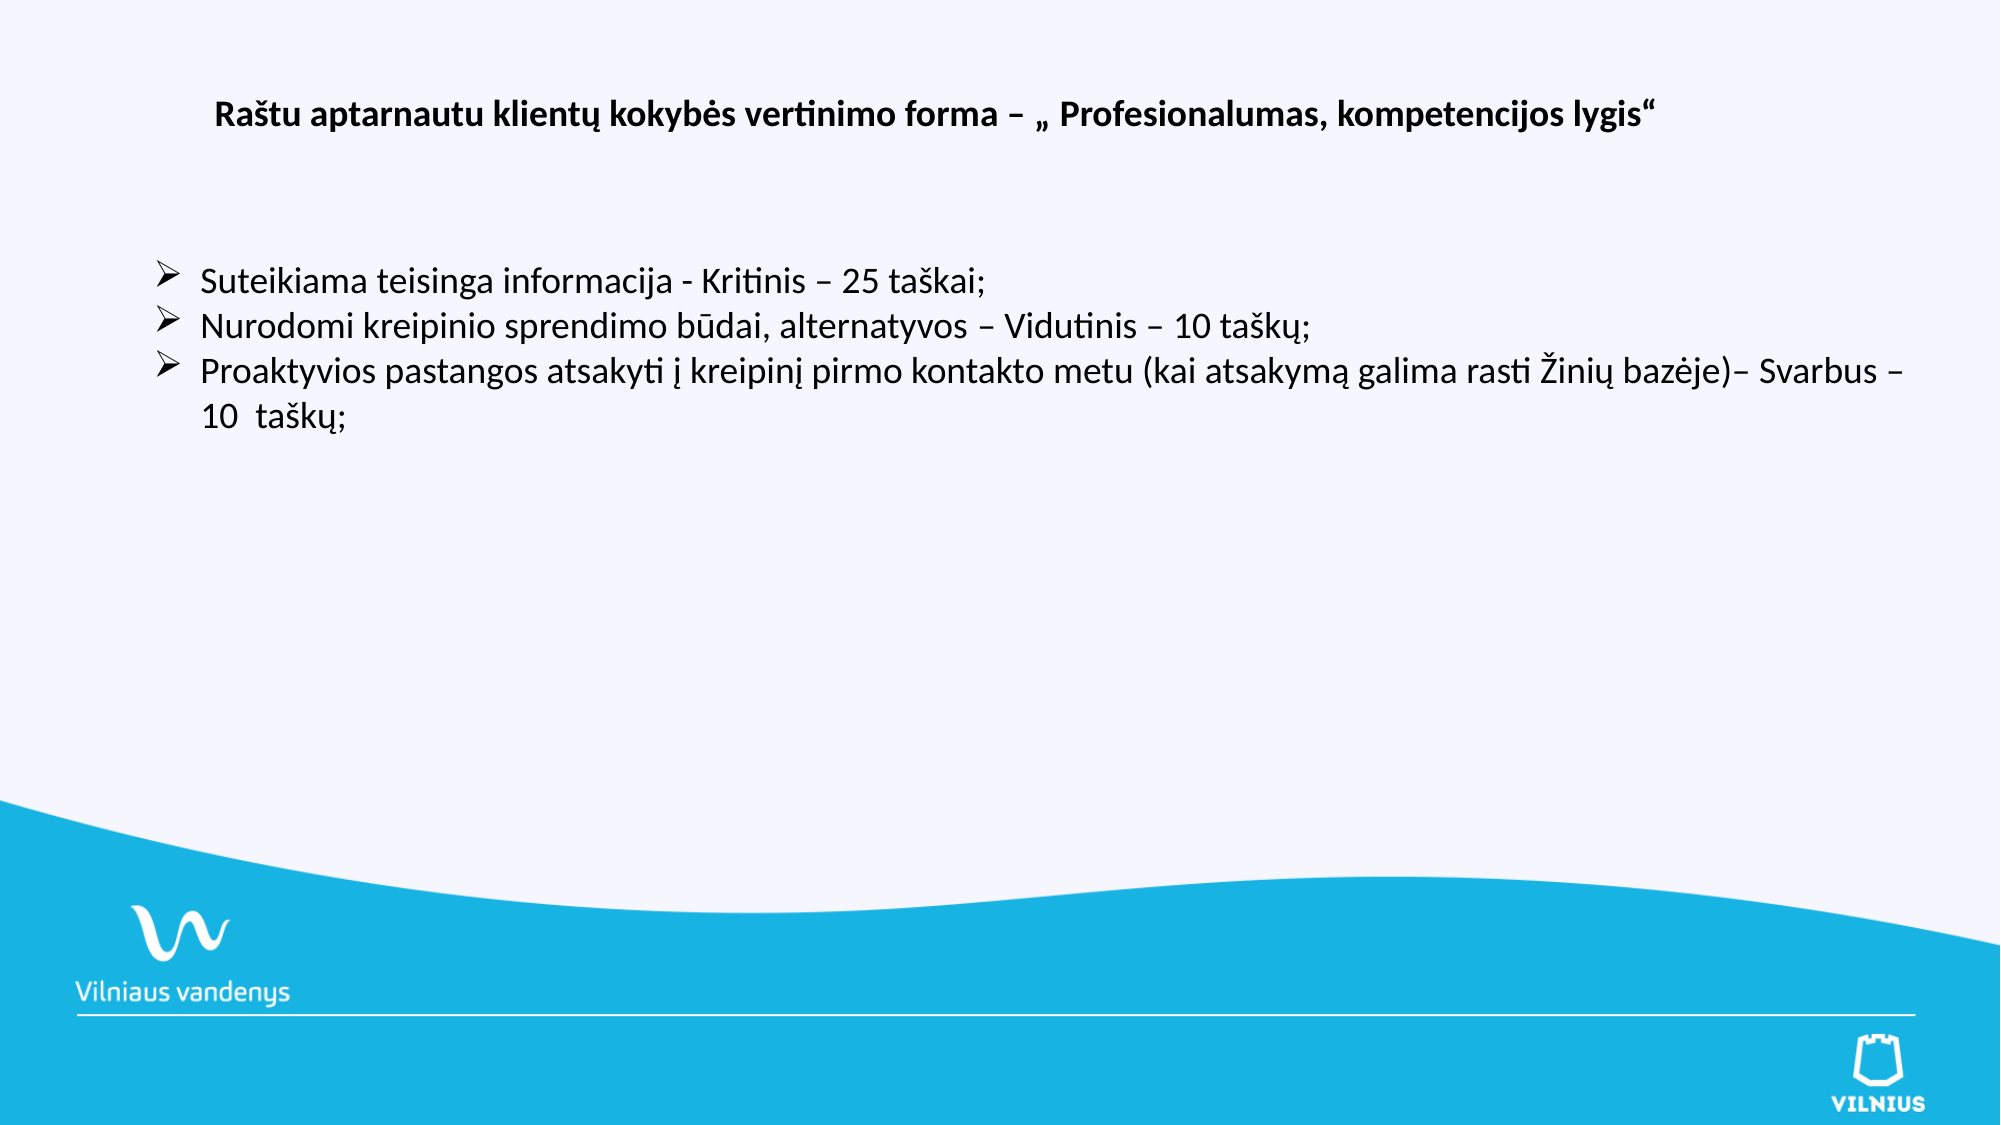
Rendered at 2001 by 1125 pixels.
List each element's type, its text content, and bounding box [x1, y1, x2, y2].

text_box Raštu aptarnautu klientų kokybės vertinimo forma – „ Profesionalumas, kompetencijos lygis“ [57, 81, 1815, 232]
picture [0, 795, 2000, 1125]
text_box Suteikiama teisinga informacija - Kritinis – 25 taškai; Nurodomi kreipinio sprendimo būdai, alternatyvos – Vidutinis – 10 taškų; Proaktyvios pastangos atsakyti į kreipinį pirmo kontakto metu (kai atsakymą galima rasti Žinių bazėje)– Svarbus – 10 taškų; [138, 248, 1929, 489]
